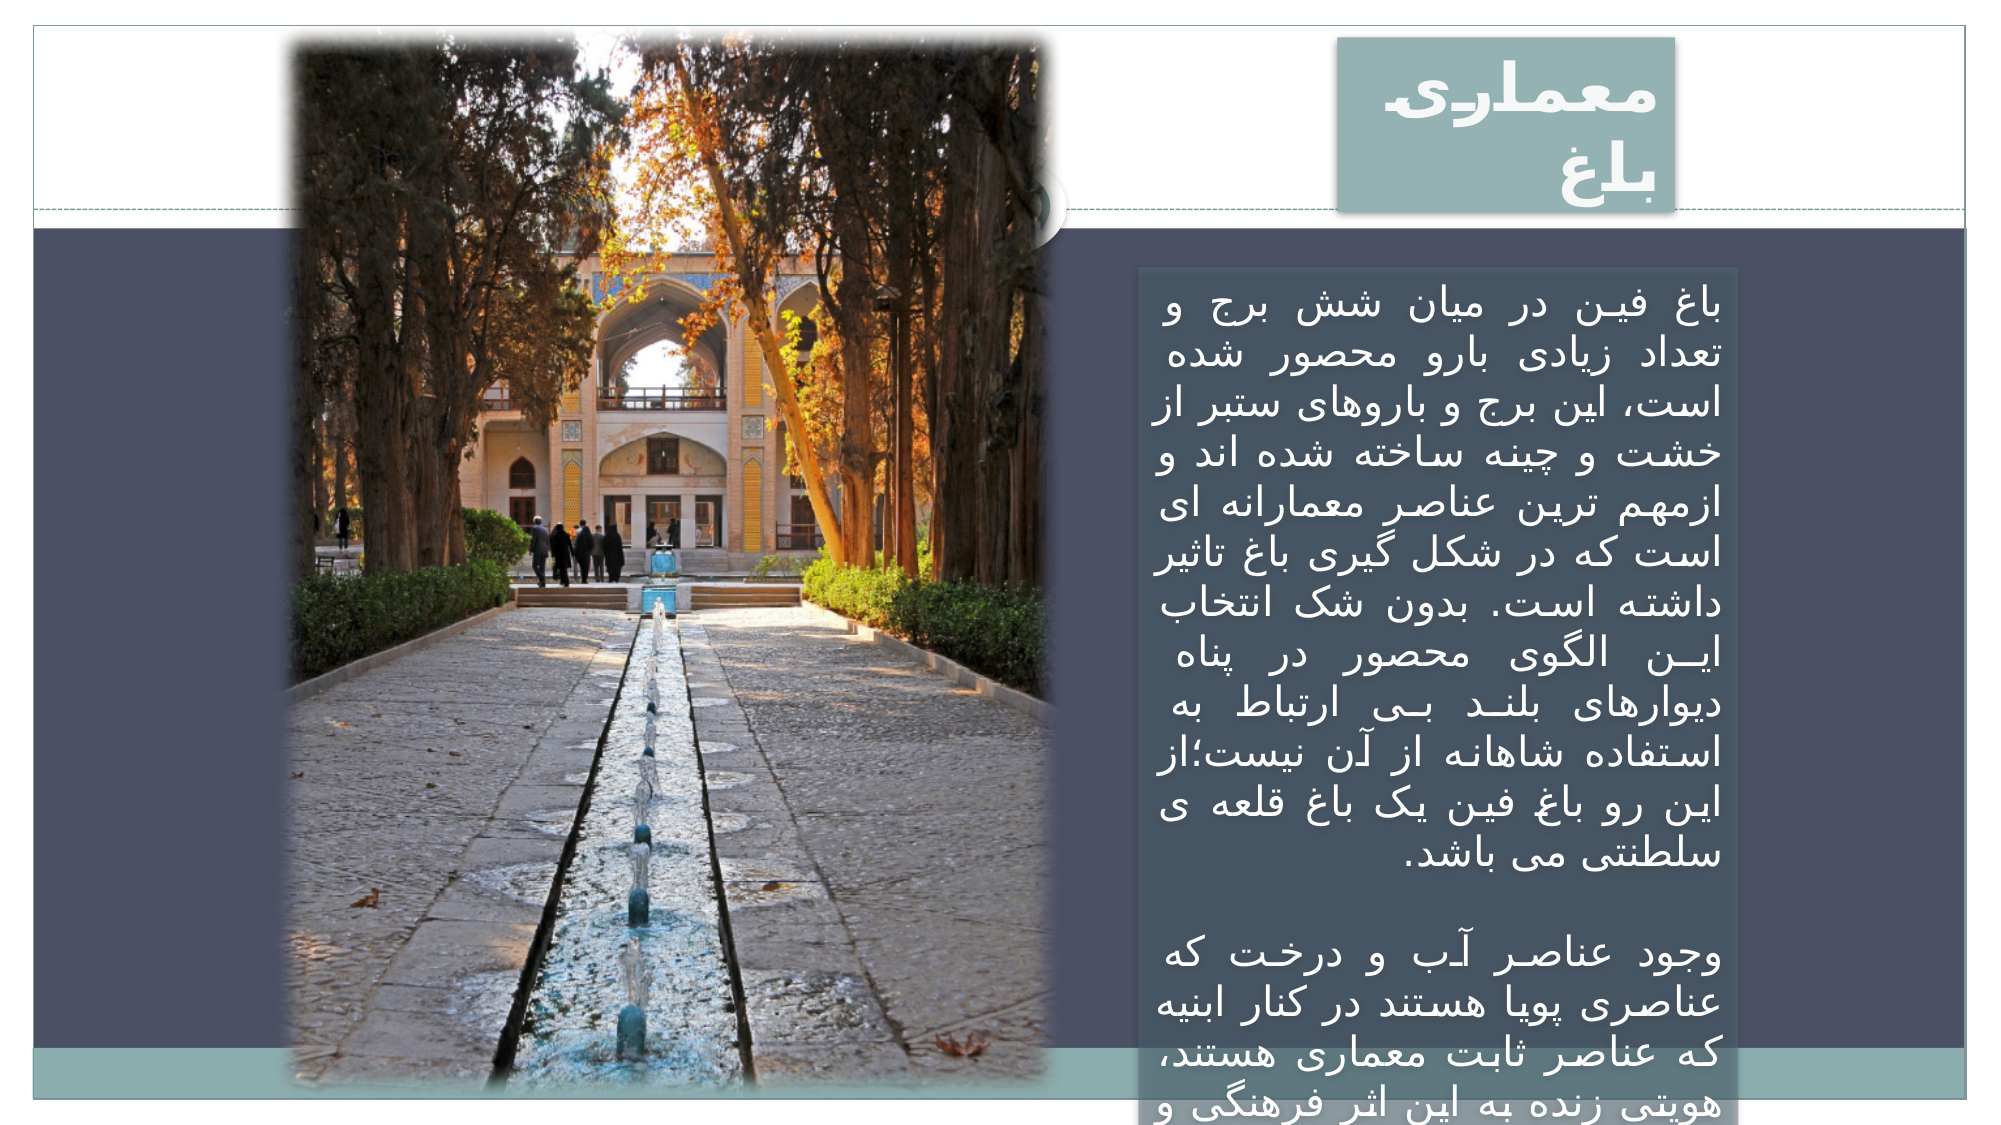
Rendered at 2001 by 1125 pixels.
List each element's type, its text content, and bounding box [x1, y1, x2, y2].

text_box معماری باغ [1337, 37, 1675, 213]
picture [274, 24, 1063, 1101]
text_box باغ فین در میان شش برج و تعداد زیادی بارو محصور شده است، این برج و باروهای ستبر از خشت و چینه ساخته شده اند و ازمهم ترین عناصر معمارانه ای است که در شکل گیری باغ تاثیر داشته است. بدون شک انتخاب این الگوی محصور در پناه دیوارهای بلند بی ارتباط به استفاده شاهانه از آن نیست؛از این رو باغ فین یک باغ قلعه ی سلطنتی می باشد. وجود عناصر آب و درخت که عناصری پویا هستند در کنار ابنیه که عناصر ثابت معماری هستند، هویتی زنده به این اثر فرهنگی و تاریخی بخشیده‌است. باغ فین یکی از مهمترین نمونه باغ‌های ایرانی است که همچنان زنده و پابرجاست. همچنین این باغ به خوبی روش ایجاد منظر فرهنگی را معرفی می‌کند. [1138, 267, 1739, 1125]
